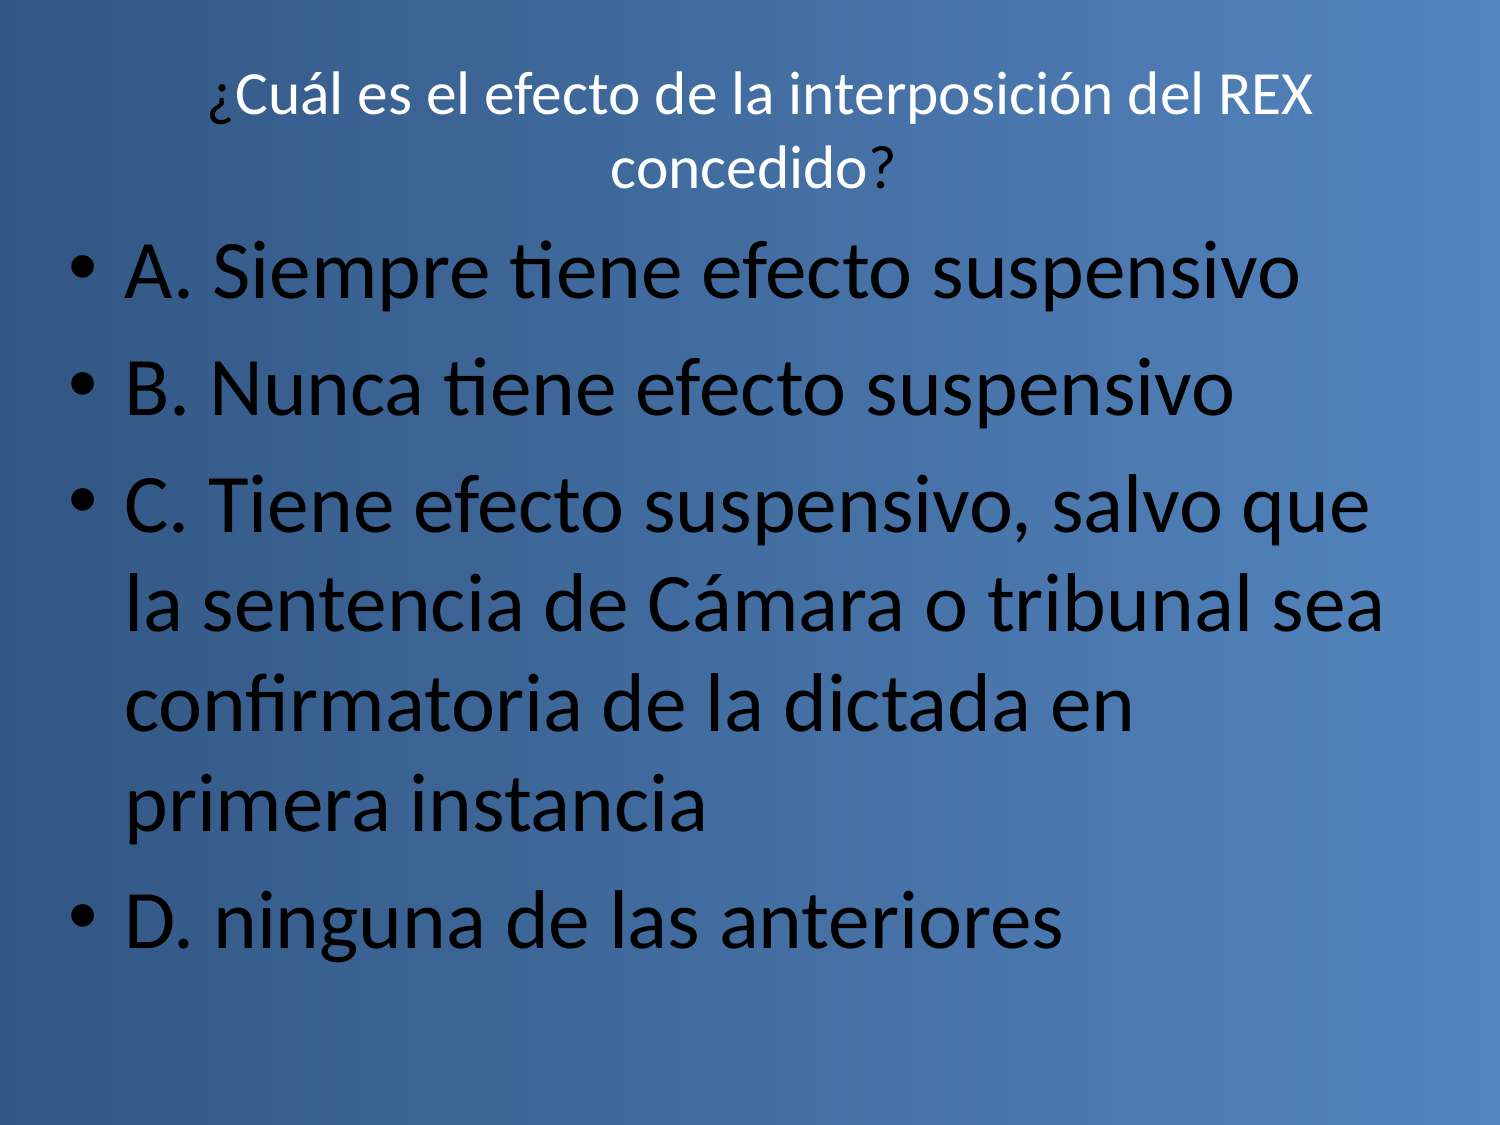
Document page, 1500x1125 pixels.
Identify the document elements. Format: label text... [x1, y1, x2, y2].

title ¿Cuál es el efecto de la interposición del REX concedido? [75, 45, 1447, 209]
list A. Siempre tiene efecto suspensivo B. Nunca tiene efecto suspensivo C. Tiene efecto suspensivo, salvo que la sentencia de Cámara o tribunal sea confirmatoria de la dictada en primera instancia D. ninguna de las anteriores [53, 208, 1425, 1005]
